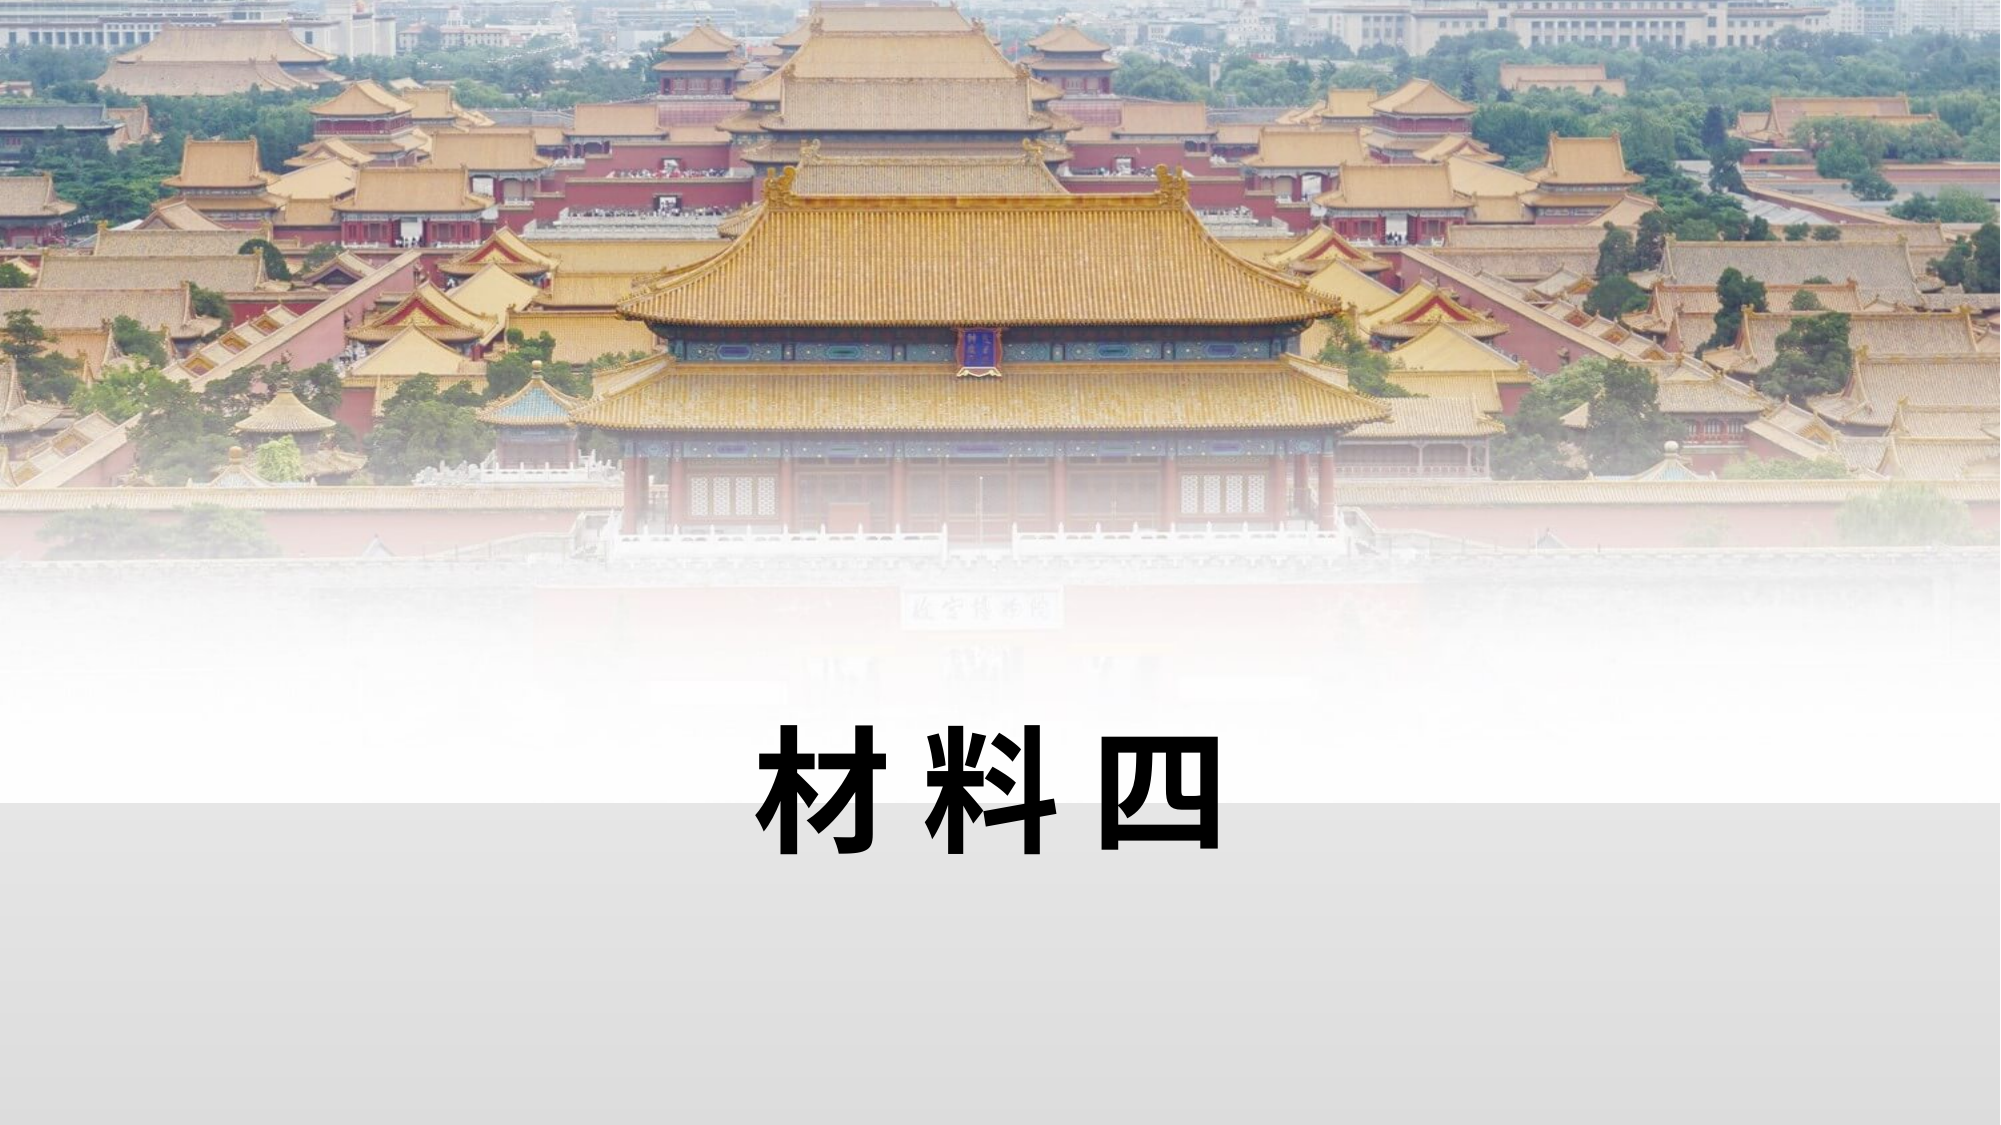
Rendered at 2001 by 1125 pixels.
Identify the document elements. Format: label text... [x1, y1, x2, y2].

text_box 材 料 四 [611, 803, 1372, 880]
picture [0, 0, 2000, 803]
